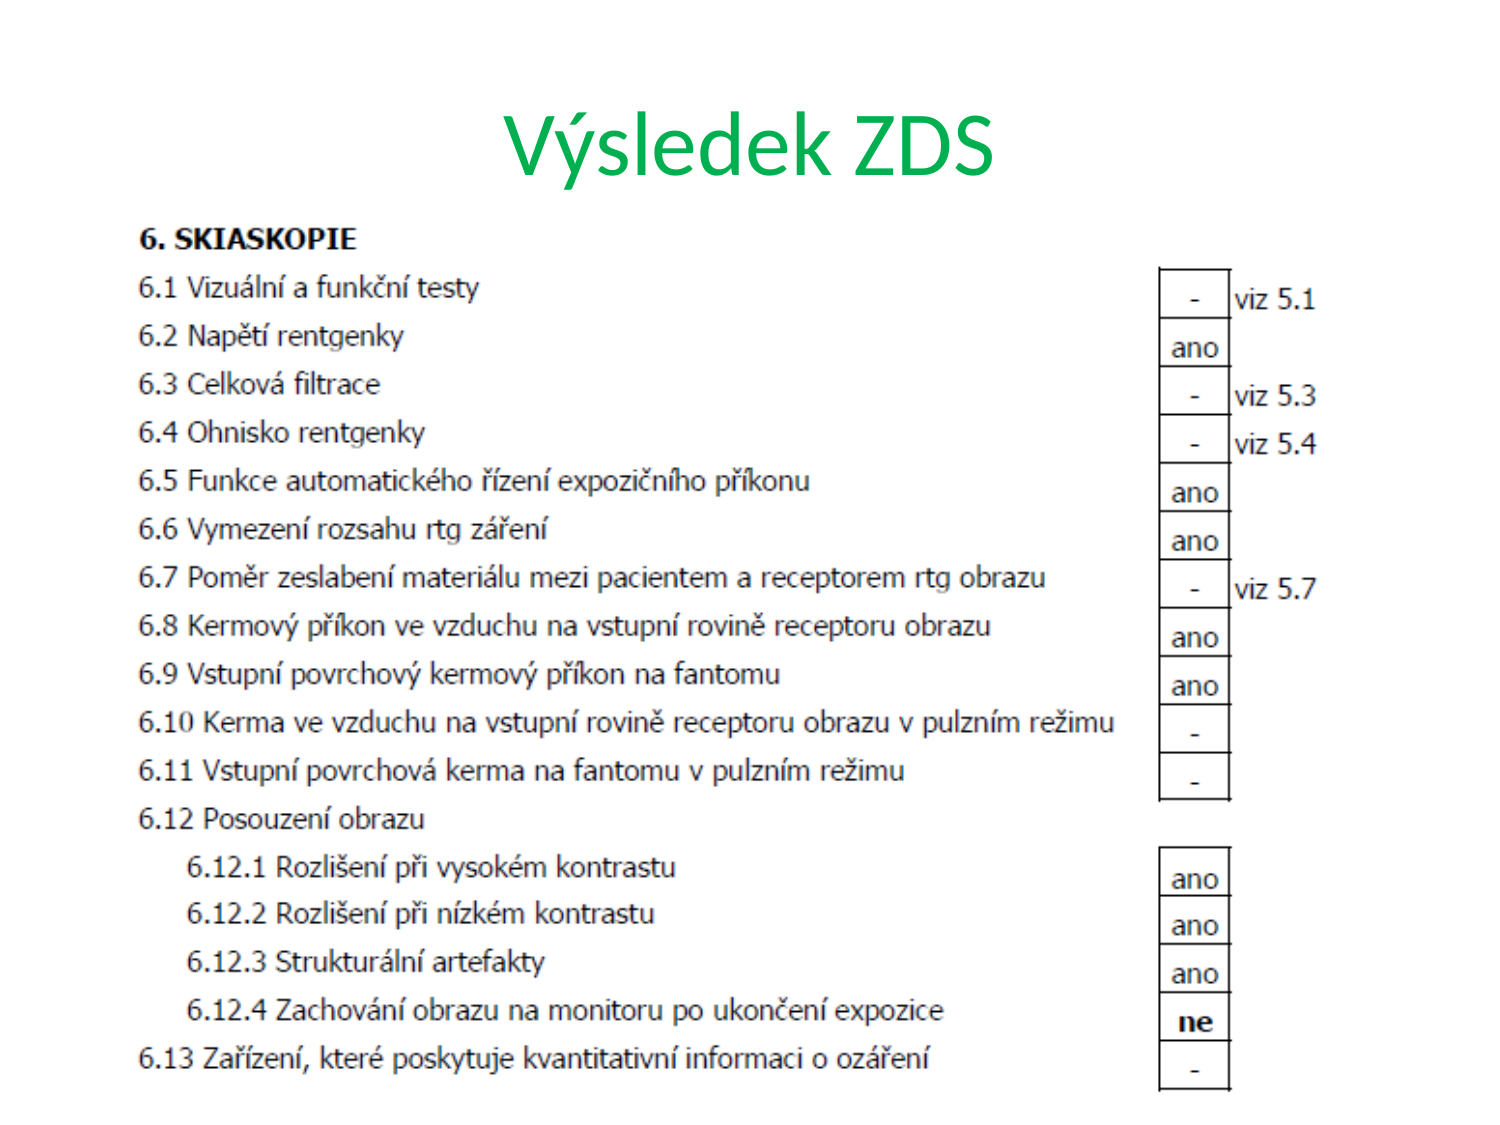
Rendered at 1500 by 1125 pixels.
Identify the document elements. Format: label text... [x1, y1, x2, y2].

title Výsledek ZDS [75, 45, 1425, 233]
picture [135, 215, 1327, 1125]
